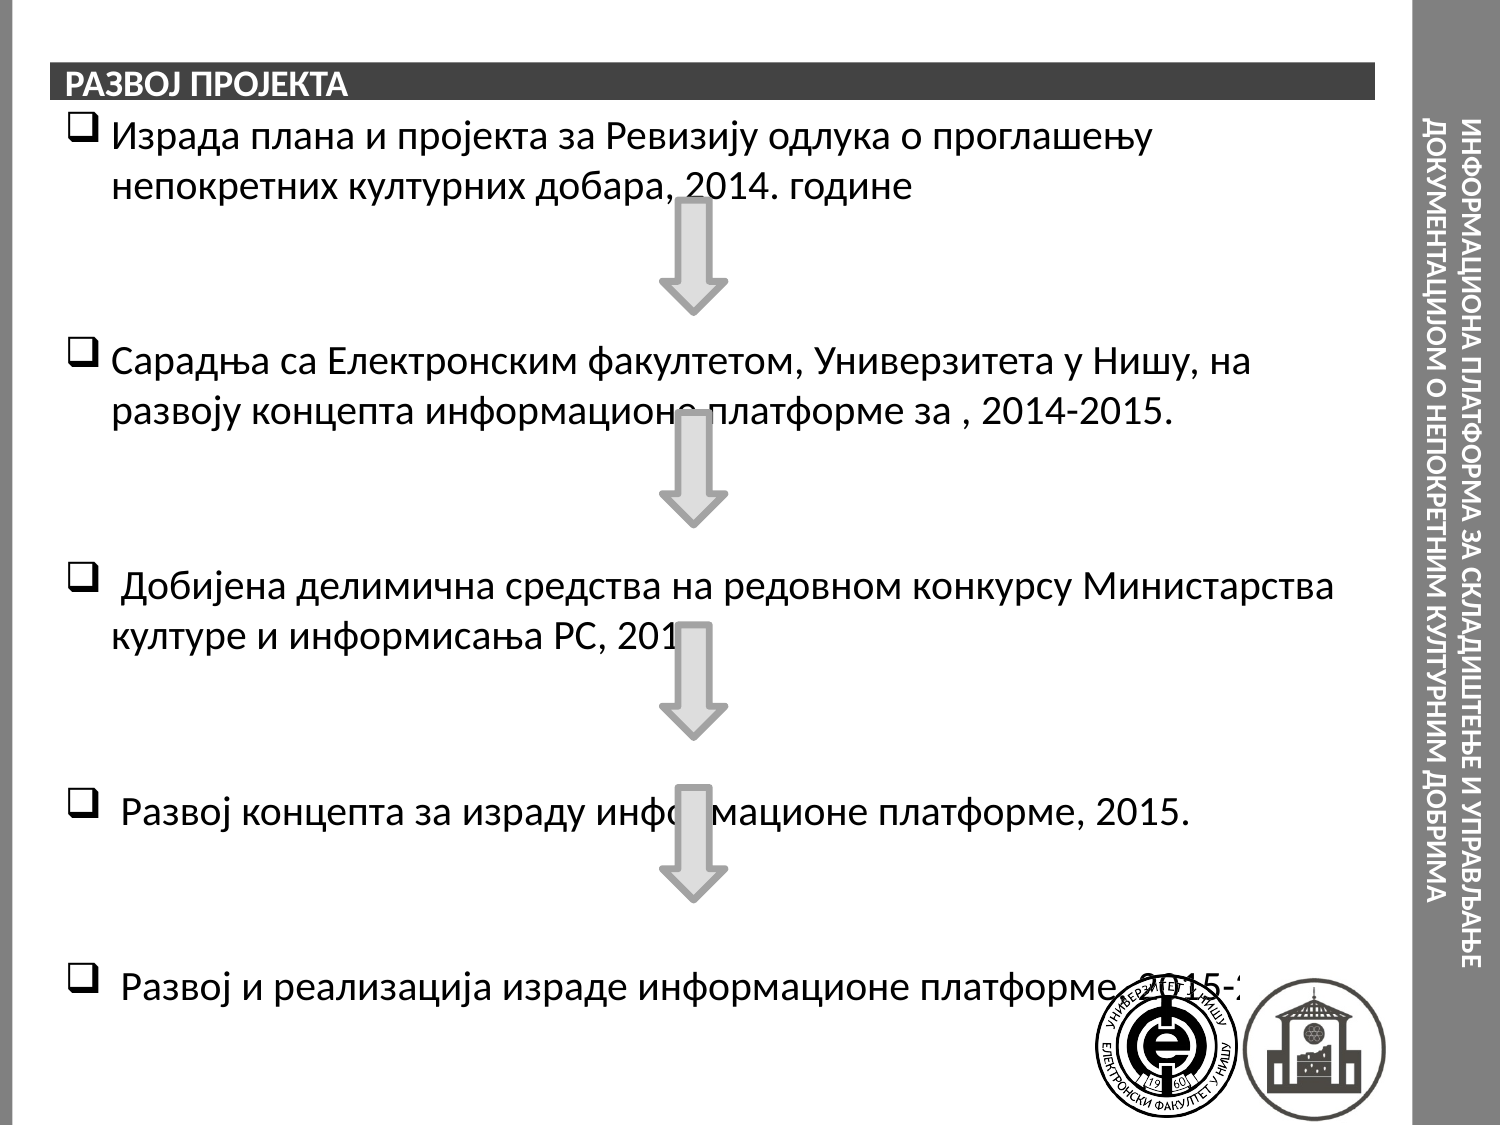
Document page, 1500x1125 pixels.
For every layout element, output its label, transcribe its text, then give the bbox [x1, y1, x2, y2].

picture [1094, 974, 1238, 1118]
text_box [658, 196, 729, 317]
text_box [658, 784, 729, 904]
text_box [658, 409, 729, 529]
list Израда плана и пројекта за Ревизију одлука о проглашењу непокретних културних добара, 2014. године Сарадња са Електронским факултетом, Универзитета у Нишу, на развоју концепта информационе платформе за , 2014-2015. Добијена делимична средства на редовном конкурсу Министарства културе и информисања РС, 2015. Развој концепта за израду информационе платформе, 2015. Развој и реализација израде информационе платформе, 2015-2016. [50, 99, 1375, 1025]
text_box [658, 621, 729, 741]
list РАЗВОЈ ПРОЈЕКТА [50, 62, 1375, 99]
picture [1239, 968, 1388, 1123]
title ИНФОРМАЦИОНА ПЛАТФОРМА ЗА СКЛАДИШТЕЊЕ И УПРАВЉАЊЕ ДОКУМЕНТАЦИЈОМ О НЕПОКРЕТНИМ КУЛТУРНИМ ДОБРИМА [1412, 62, 1500, 1025]
